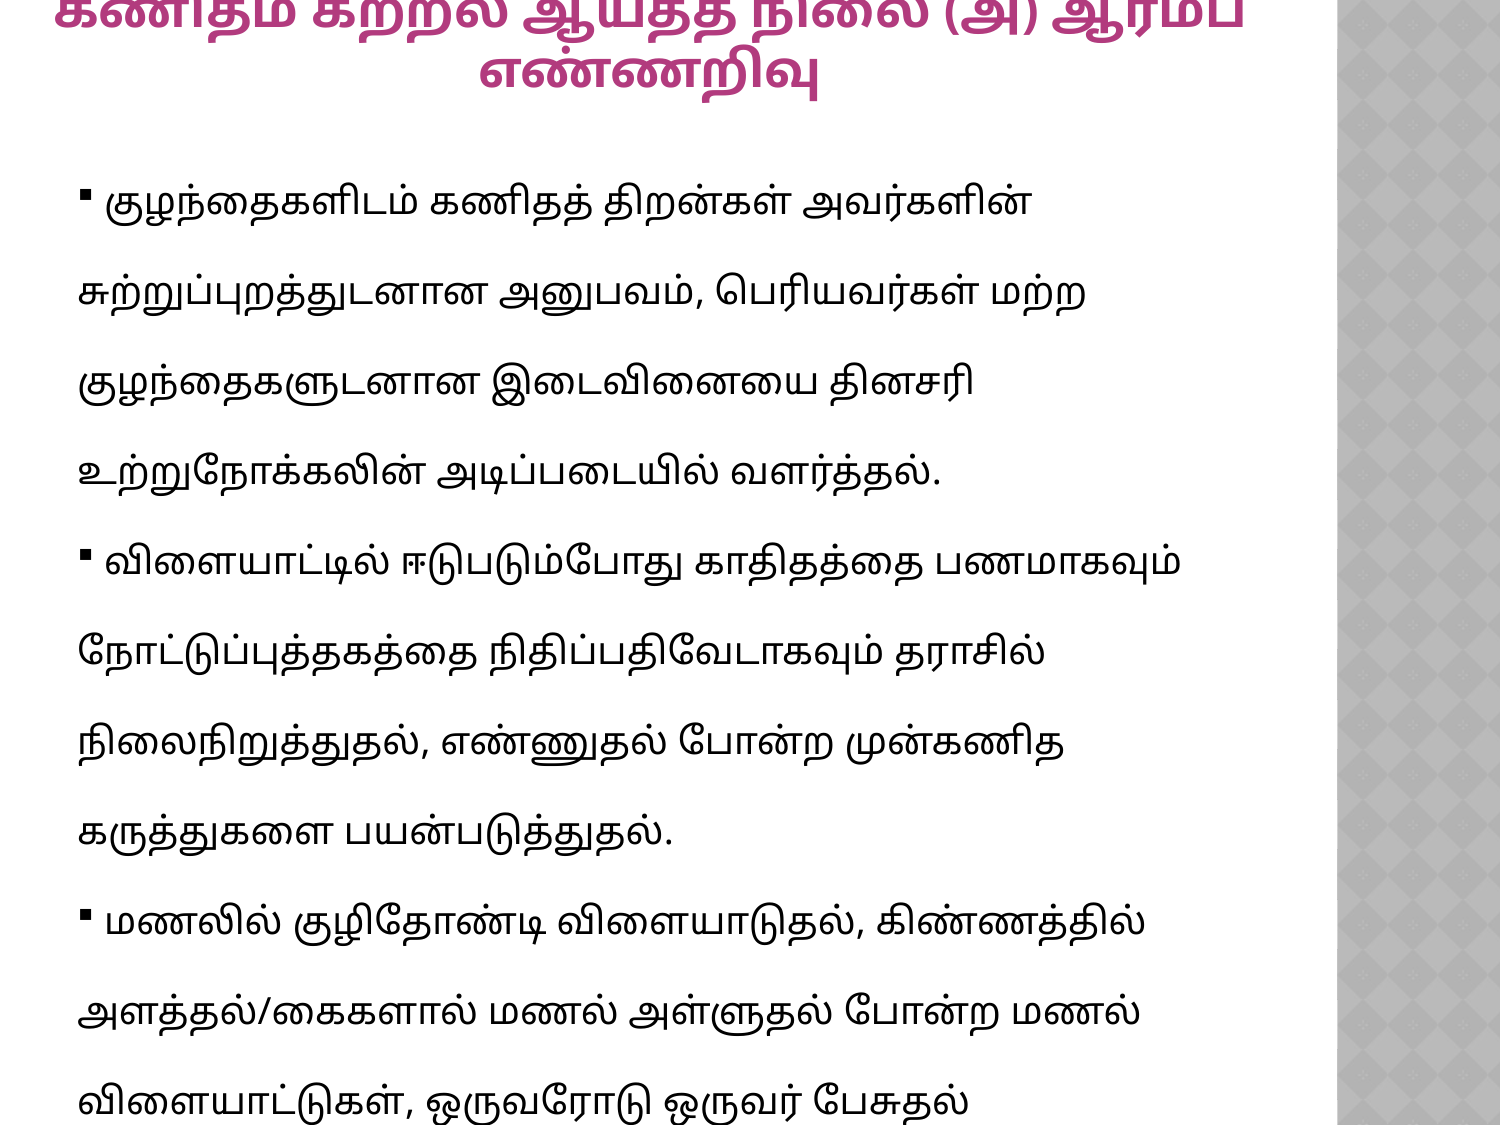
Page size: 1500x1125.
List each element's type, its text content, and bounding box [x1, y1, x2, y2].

text_box கணிதம் கற்றல் ஆயத்த நிலை (அ) ஆரம்ப எண்ணறிவு [0, 0, 1300, 106]
text_box குழந்தைகளிடம் கணிதத் திறன்கள் அவர்களின் சுற்றுப்புறத்துடனான அனுபவம், பெரியவர்கள் மற்ற குழந்தைகளுடனான இடைவினையை தினசரி உற்றுநோக்கலின் அடிப்படையில் வளர்த்தல். விளையாட்டில் ஈடுபடும்போது காதிதத்தை பணமாகவும் நோட்டுப்புத்தகத்தை நிதிப்பதிவேடாகவும் தராசில் நிலைநிறுத்துதல், எண்ணுதல் போன்ற முன்கணித கருத்துகளை பயன்படுத்துதல். மணலில் குழிதோண்டி விளையாடுதல், கிண்ணத்தில் அளத்தல்/கைகளால் மணல் அள்ளுதல் போன்ற மணல் விளையாட்டுகள், ஒருவரோடு ஒருவர் பேசுதல் போன்றவற்றில் ஈடுபடும்போது அளவு மற்றும் எண்ணிக்கையை கருத்தில் கொள்ளல். [62, 124, 1263, 1125]
